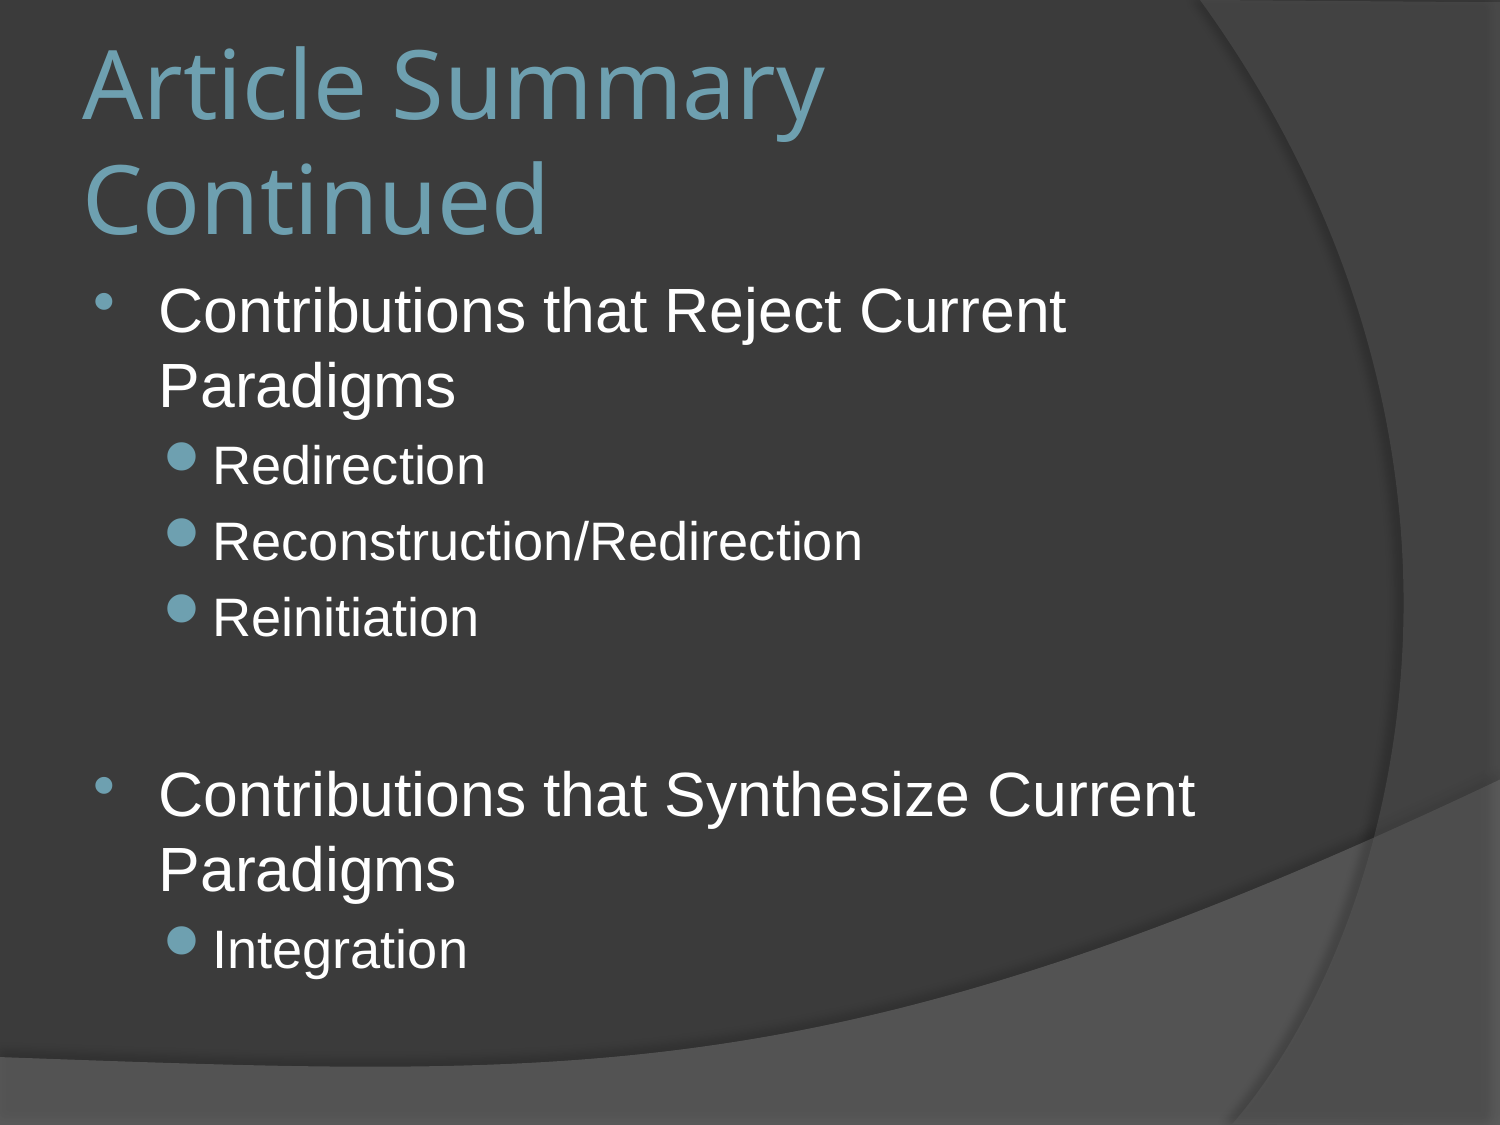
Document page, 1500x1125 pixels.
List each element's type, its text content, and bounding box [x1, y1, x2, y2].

title Article Summary Continued [75, 45, 1300, 233]
list Contributions that Reject Current Paradigms Redirection Reconstruction/Redirection Reinitiation Contributions that Synthesize Current Paradigms Integration [75, 262, 1300, 1005]
